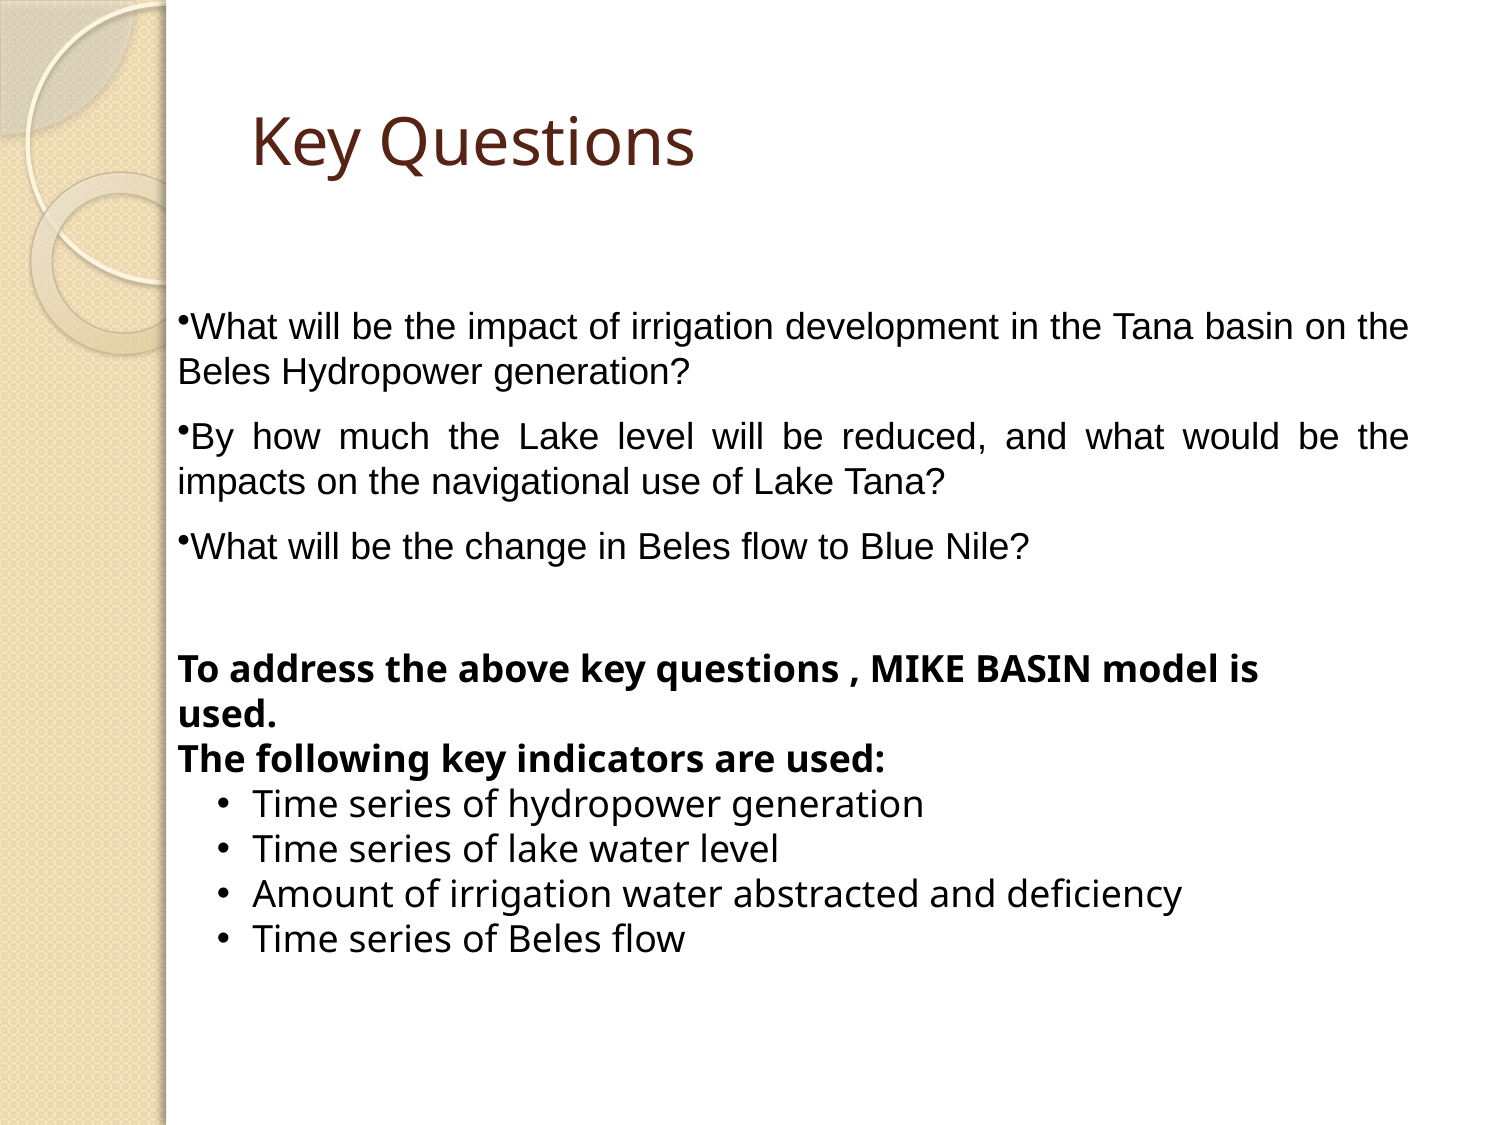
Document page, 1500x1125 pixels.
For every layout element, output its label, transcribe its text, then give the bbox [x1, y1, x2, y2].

text_box To address the above key questions , MIKE BASIN model is used. The following key indicators are used: Time series of hydropower generation Time series of lake water level Amount of irrigation water abstracted and deficiency Time series of Beles flow [162, 637, 1325, 968]
text_box What will be the impact of irrigation development in the Tana basin on the Beles Hydropower generation? By how much the Lake level will be reduced, and what would be the impacts on the navigational use of Lake Tana? What will be the change in Beles flow to Blue Nile? [162, 274, 1425, 575]
title Key Questions [235, 45, 1466, 233]
